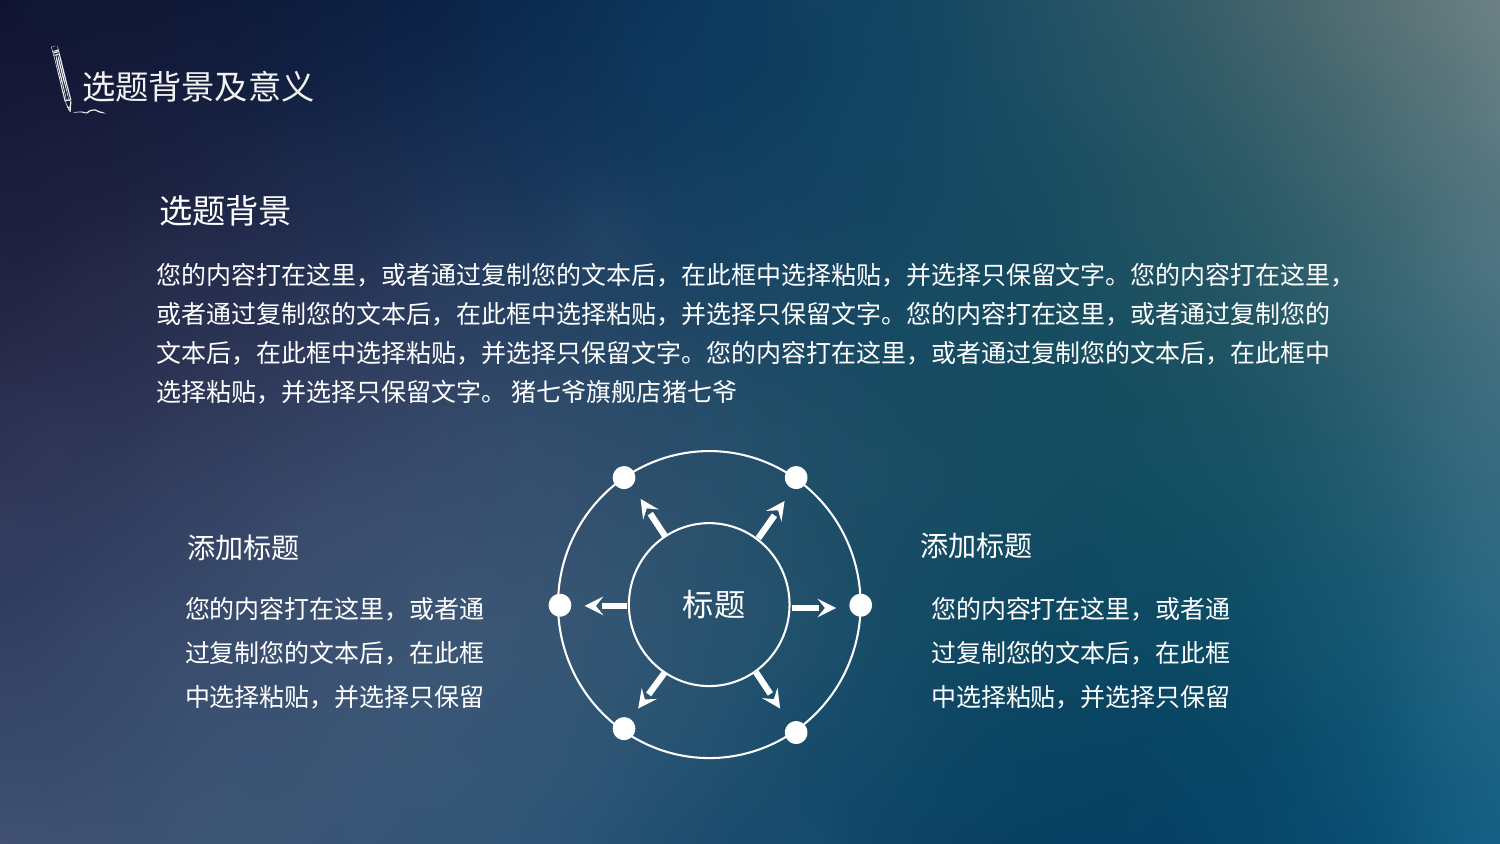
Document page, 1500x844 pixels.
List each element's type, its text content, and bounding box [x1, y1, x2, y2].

picture [0, 0, 1500, 844]
text_box 选题背景及意义 [106, 58, 357, 114]
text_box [162, 522, 500, 721]
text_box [904, 521, 1246, 721]
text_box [549, 494, 872, 759]
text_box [141, 182, 1372, 494]
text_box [628, 523, 790, 687]
